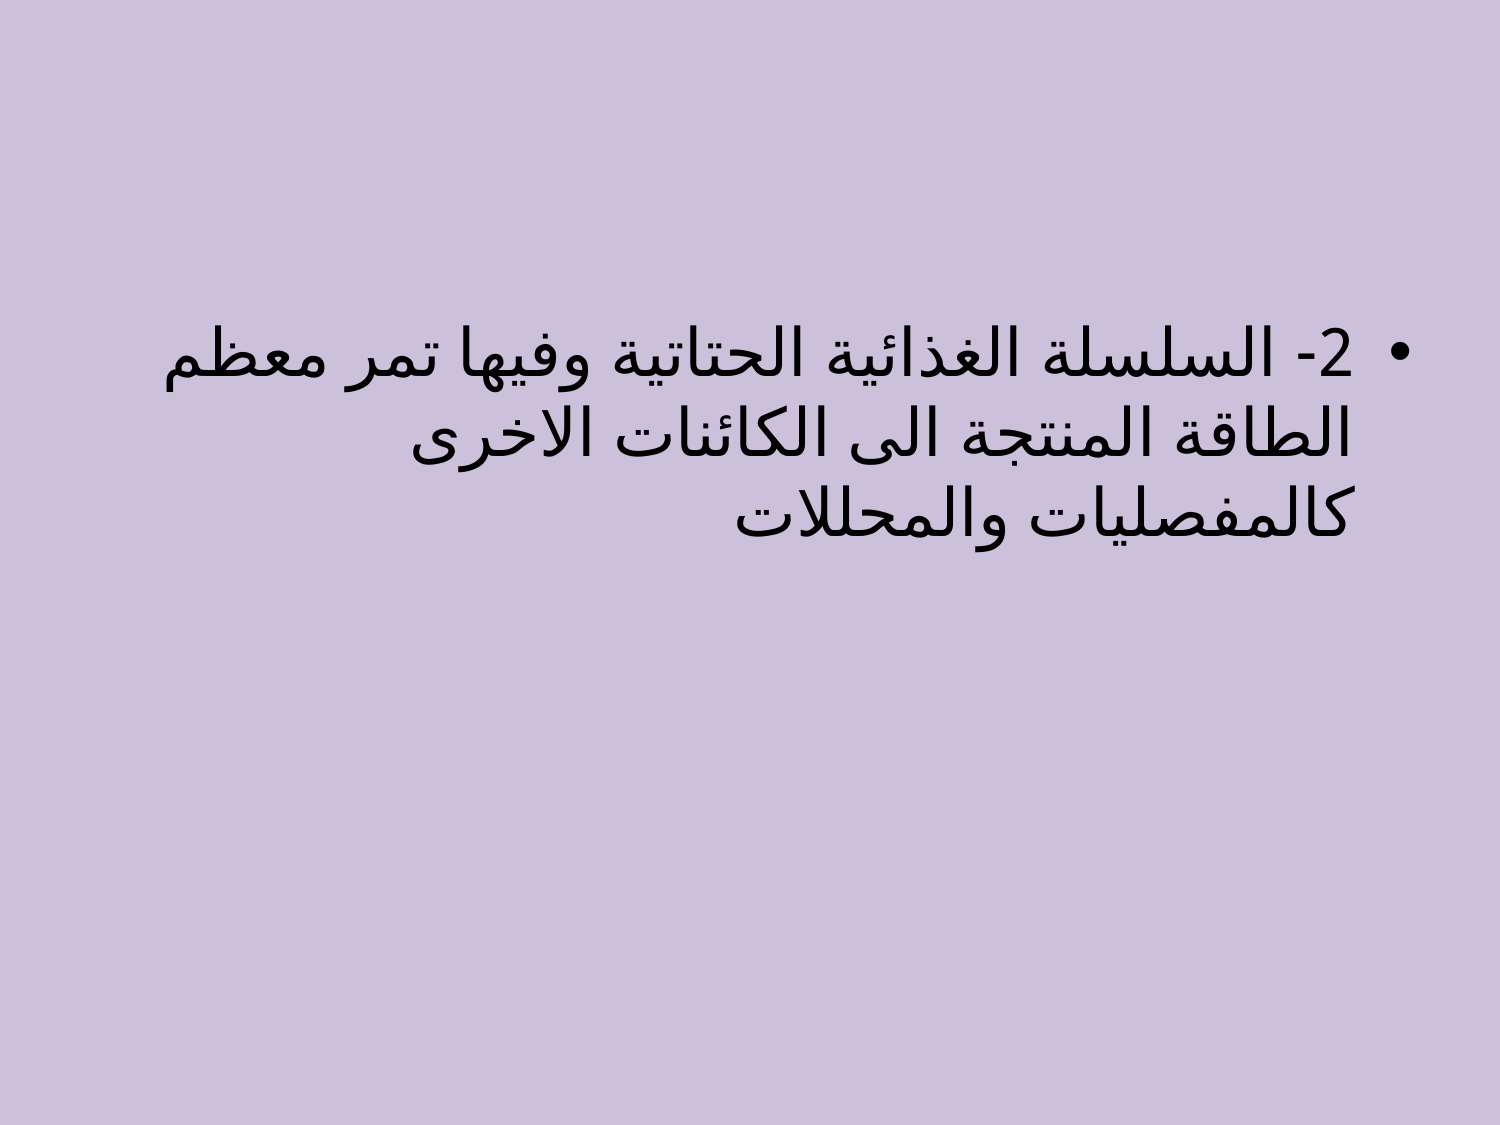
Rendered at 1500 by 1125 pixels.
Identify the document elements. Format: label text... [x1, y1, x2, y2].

list 2- السلسلة الغذائية الحتاتية وفيها تمر معظم الطاقة المنتجة الى الكائنات الاخرى كالمفصليات والمحللات [76, 302, 1427, 1046]
